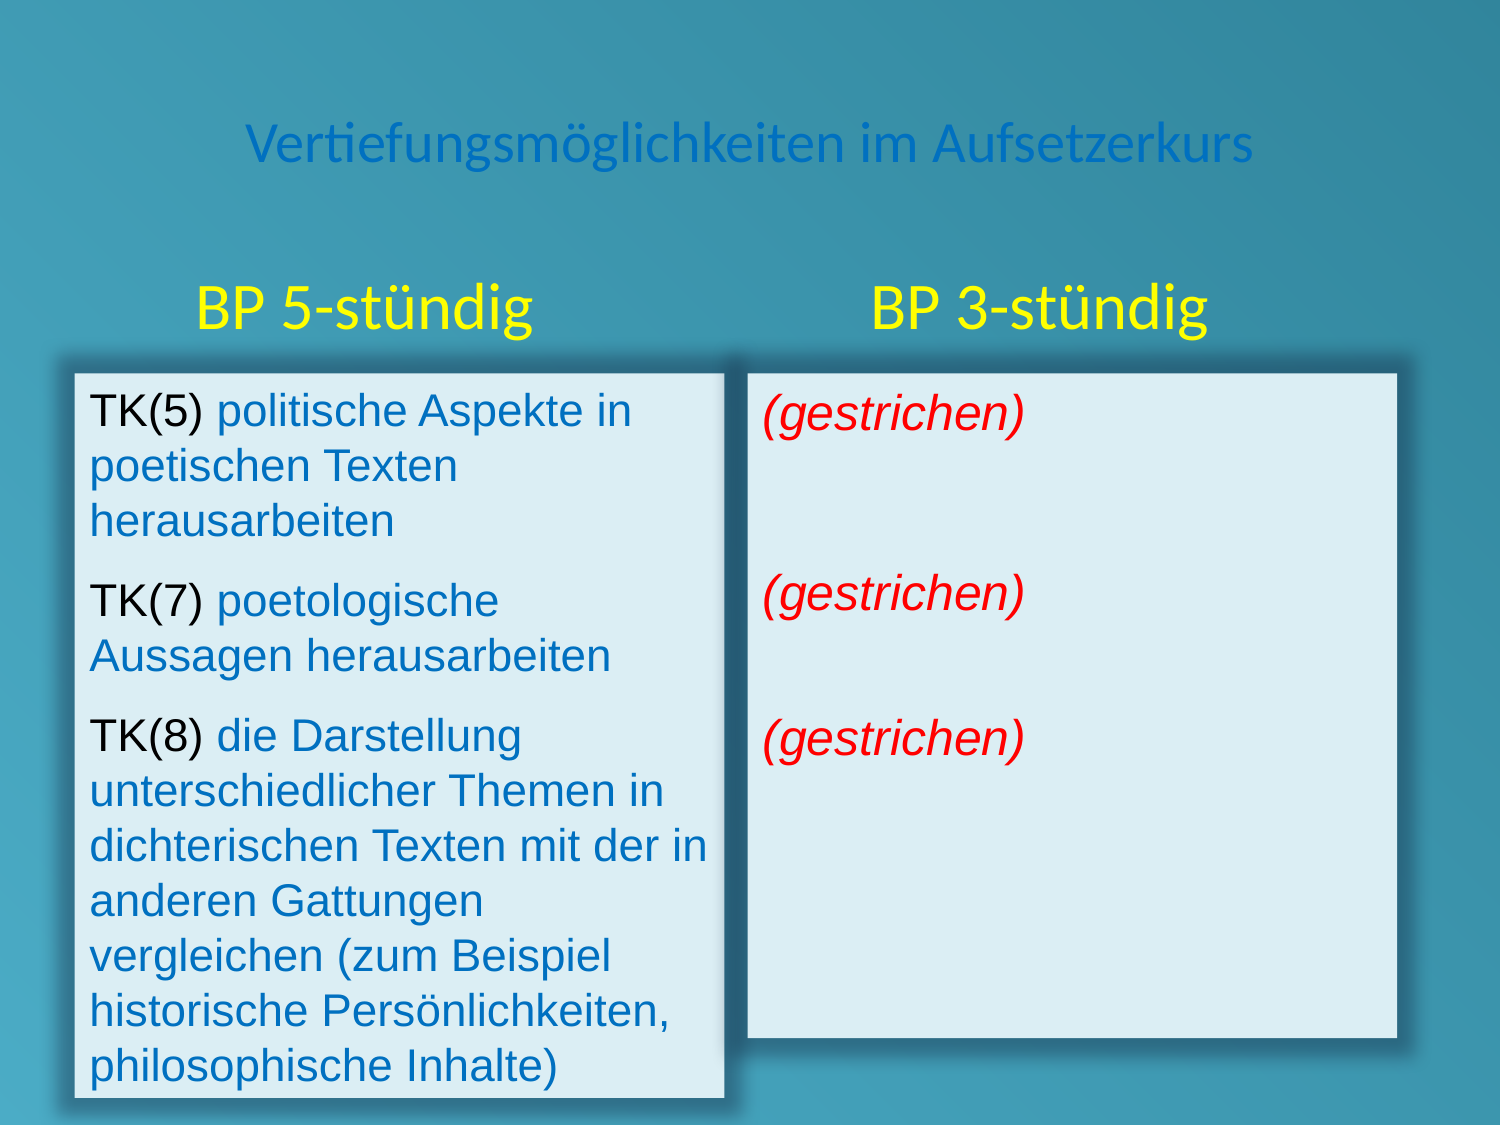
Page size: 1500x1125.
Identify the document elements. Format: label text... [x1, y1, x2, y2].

text_box TK(5) politische Aspekte in poetischen Texten herausarbeiten TK(7) poetologische Aussagen herausarbeiten TK(8) die Darstellung unterschiedlicher Themen in dichterischen Texten mit der in anderen Gattungen vergleichen (zum Beispiel historische Persönlichkeiten, philosophische Inhalte) [74, 373, 725, 1098]
title Vertiefungsmöglichkeiten im Aufsetzerkurs [75, 45, 1425, 233]
list BP 5-stündig BP 3-stündig [75, 255, 1425, 352]
text_box (gestrichen) (gestrichen) (gestrichen) [747, 373, 1398, 1039]
